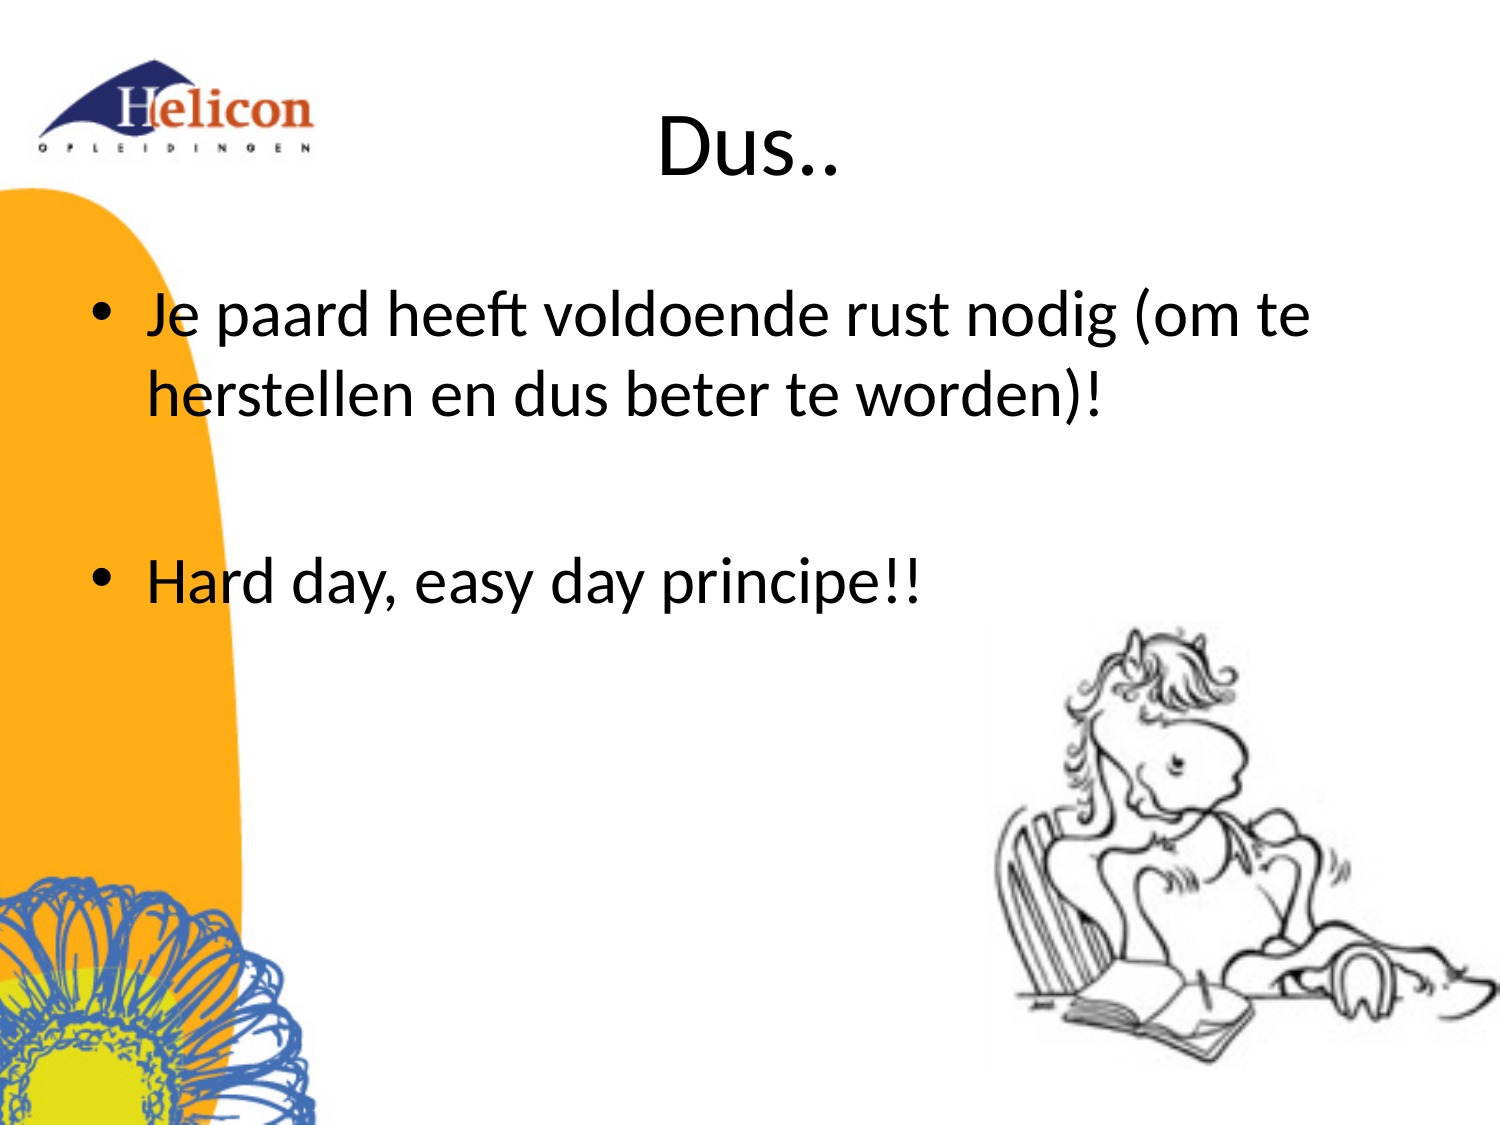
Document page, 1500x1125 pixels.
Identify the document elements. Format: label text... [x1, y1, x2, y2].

list Je paard heeft voldoende rust nodig (om te herstellen en dus beter te worden)! Hard day, easy day principe!! [75, 262, 1425, 1005]
picture [0, 0, 1500, 1125]
title Dus.. [75, 45, 1425, 233]
